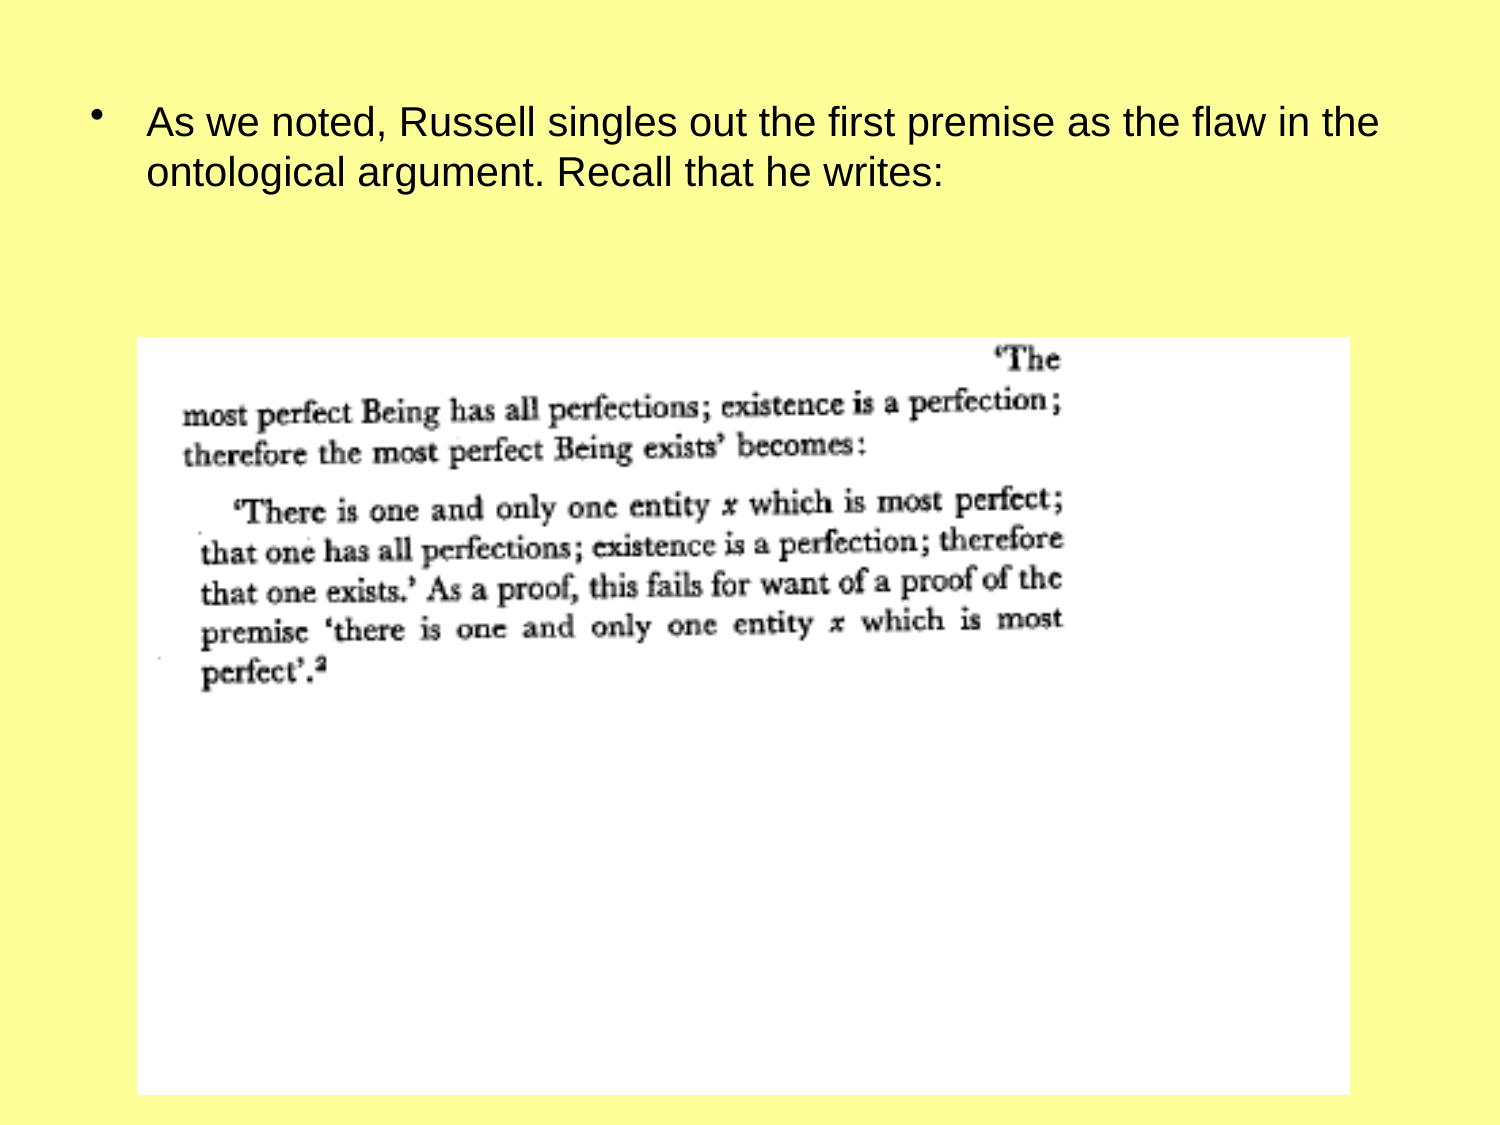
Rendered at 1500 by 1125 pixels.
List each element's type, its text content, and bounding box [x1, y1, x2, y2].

picture [137, 337, 1351, 1095]
list As we noted, Russell singles out the first premise as the flaw in the ontological argument. Recall that he writes: [75, 87, 1425, 1005]
